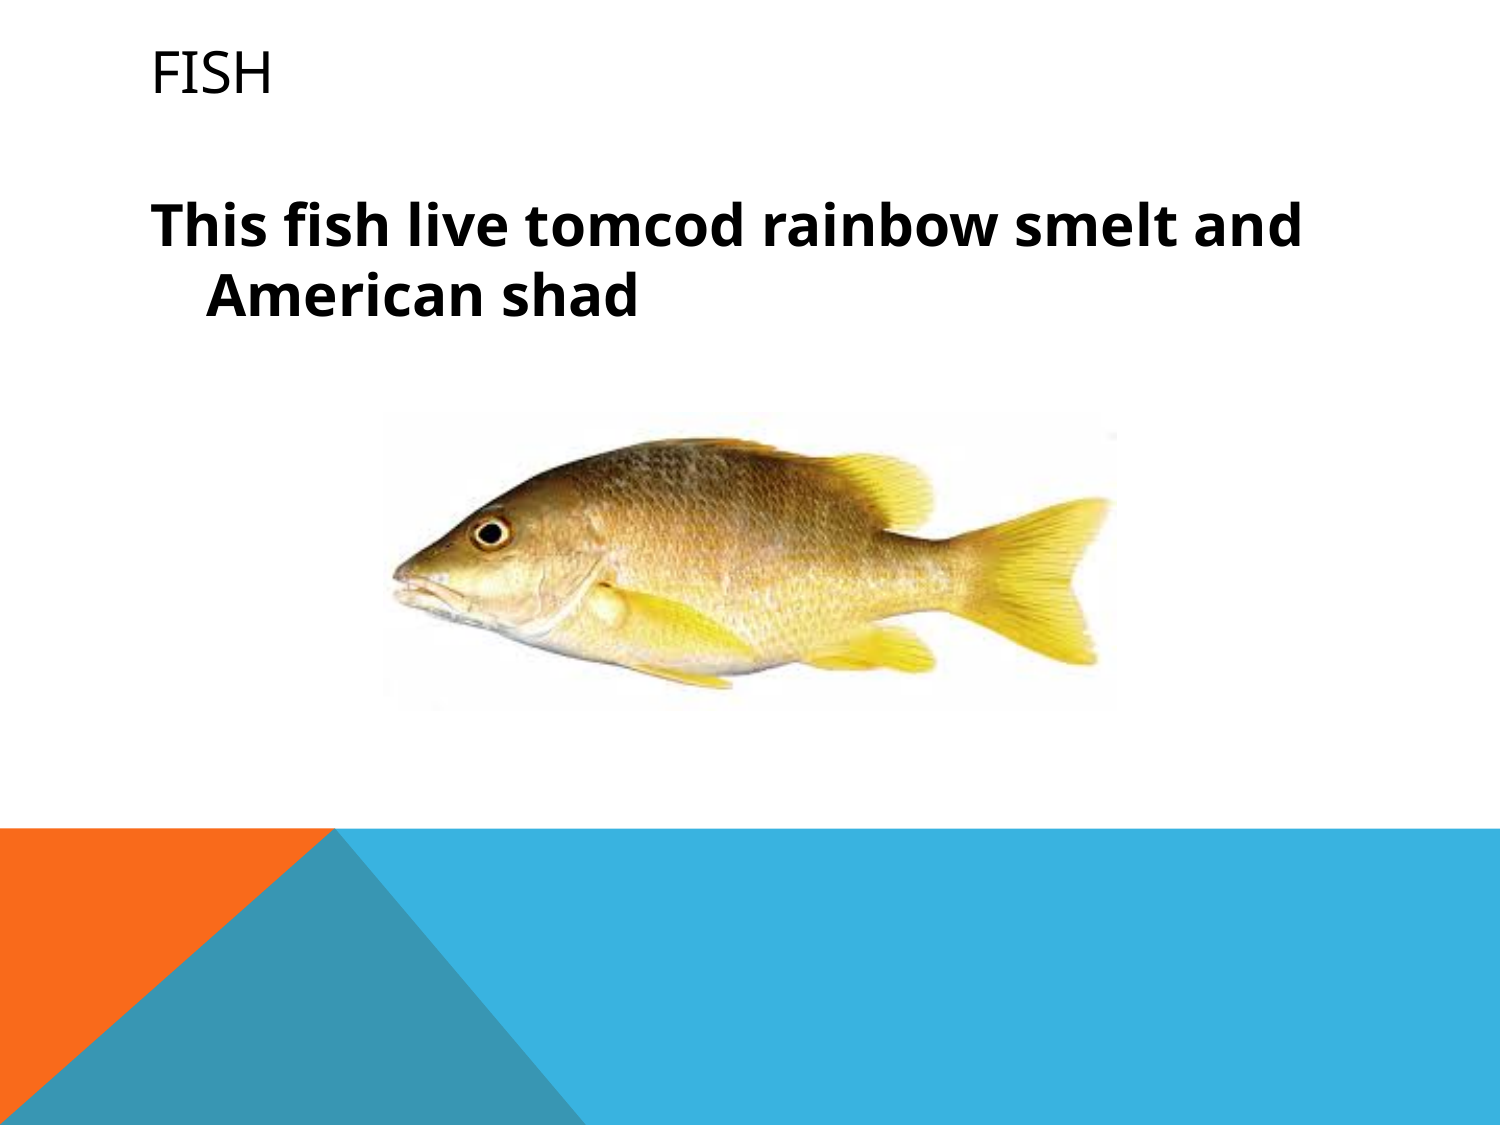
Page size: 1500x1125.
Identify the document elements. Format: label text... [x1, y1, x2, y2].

picture [383, 412, 1117, 711]
title Fish [135, 60, 1369, 150]
list This fish live tomcod rainbow smelt and American shad [135, 180, 1369, 768]
